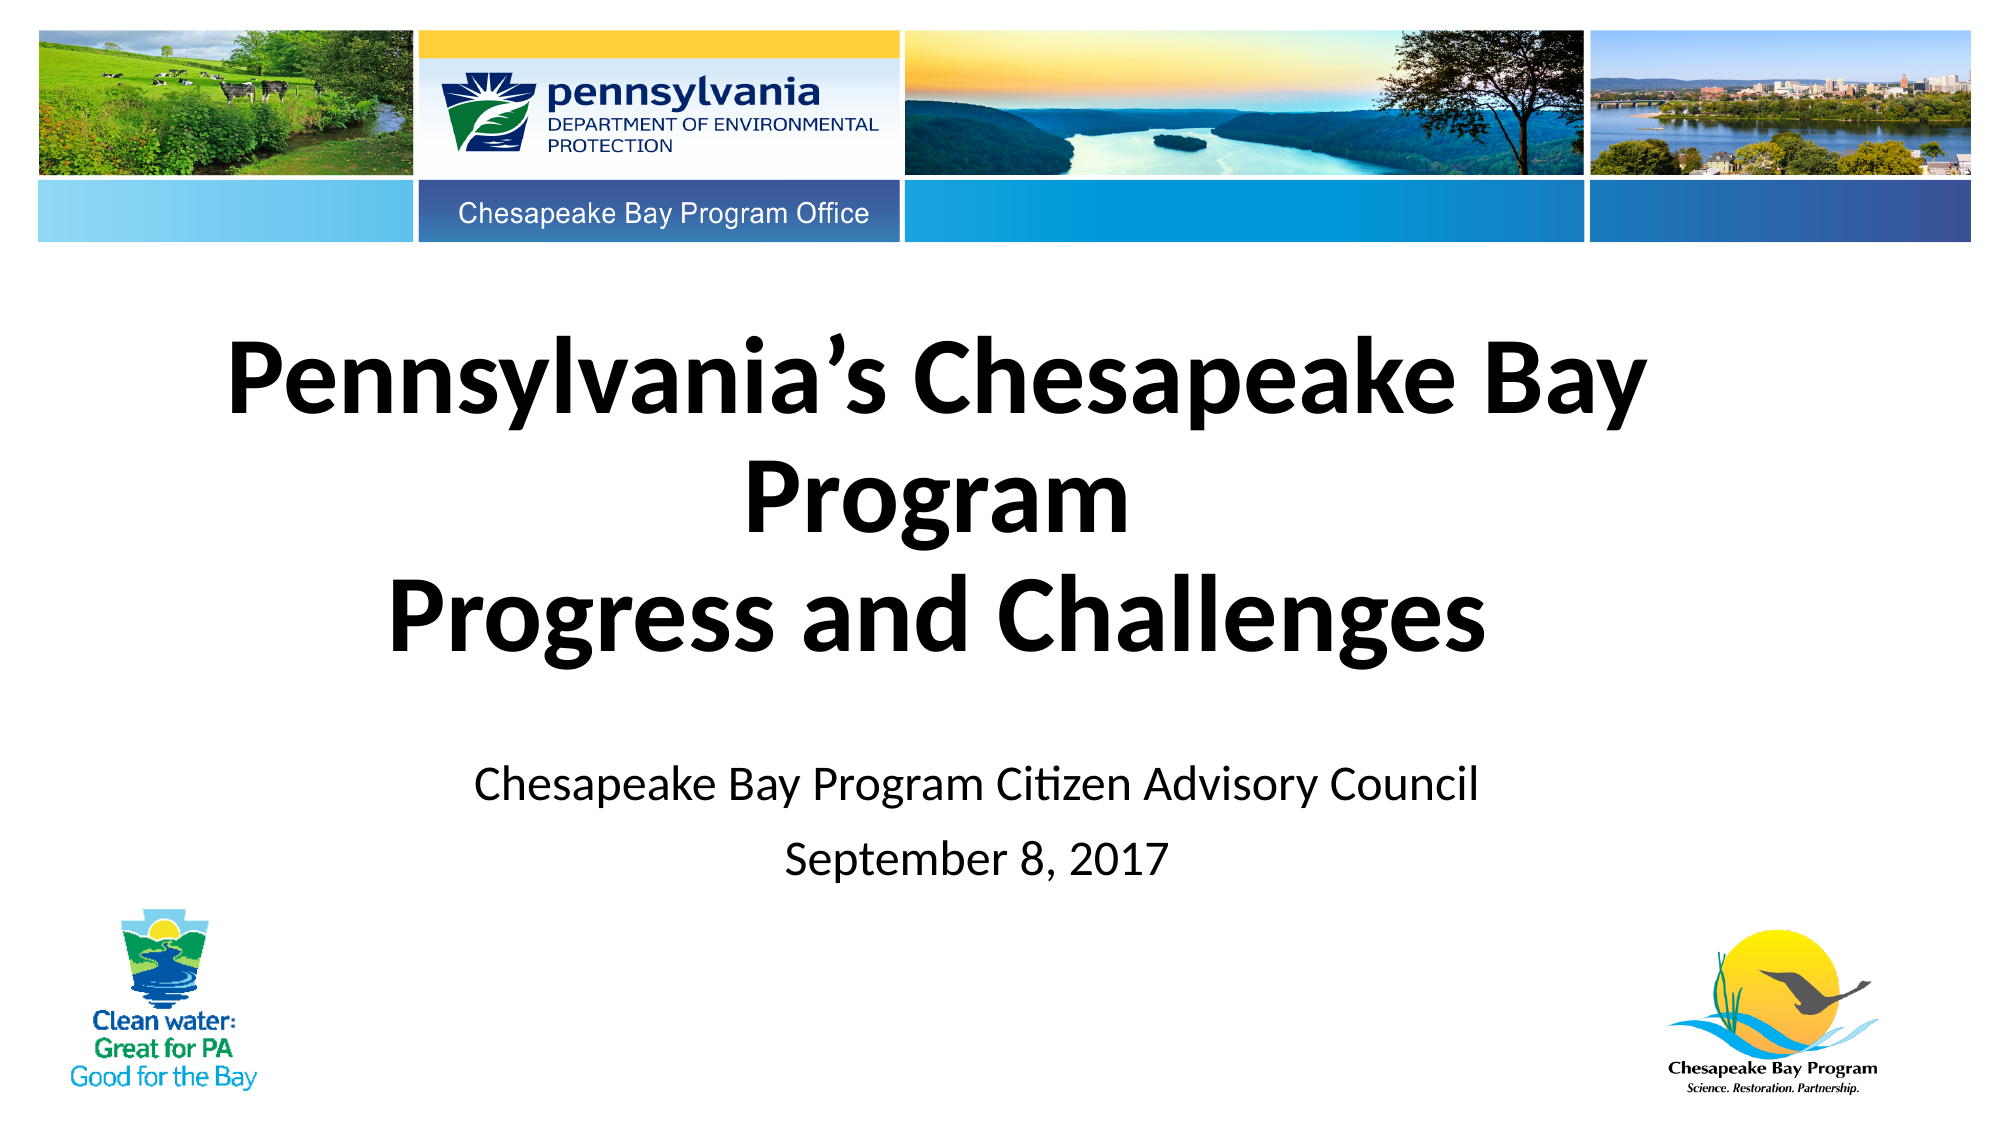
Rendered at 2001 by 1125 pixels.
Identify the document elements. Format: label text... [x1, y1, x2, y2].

picture [38, 29, 1971, 243]
subtitle Chesapeake Bay Program Citizen Advisory Council September 8, 2017 [188, 750, 1767, 920]
picture [66, 906, 261, 1095]
picture [1666, 928, 1879, 1095]
title Pennsylvania’s Chesapeake Bay Program Progress and Challenges [126, 308, 1750, 780]
